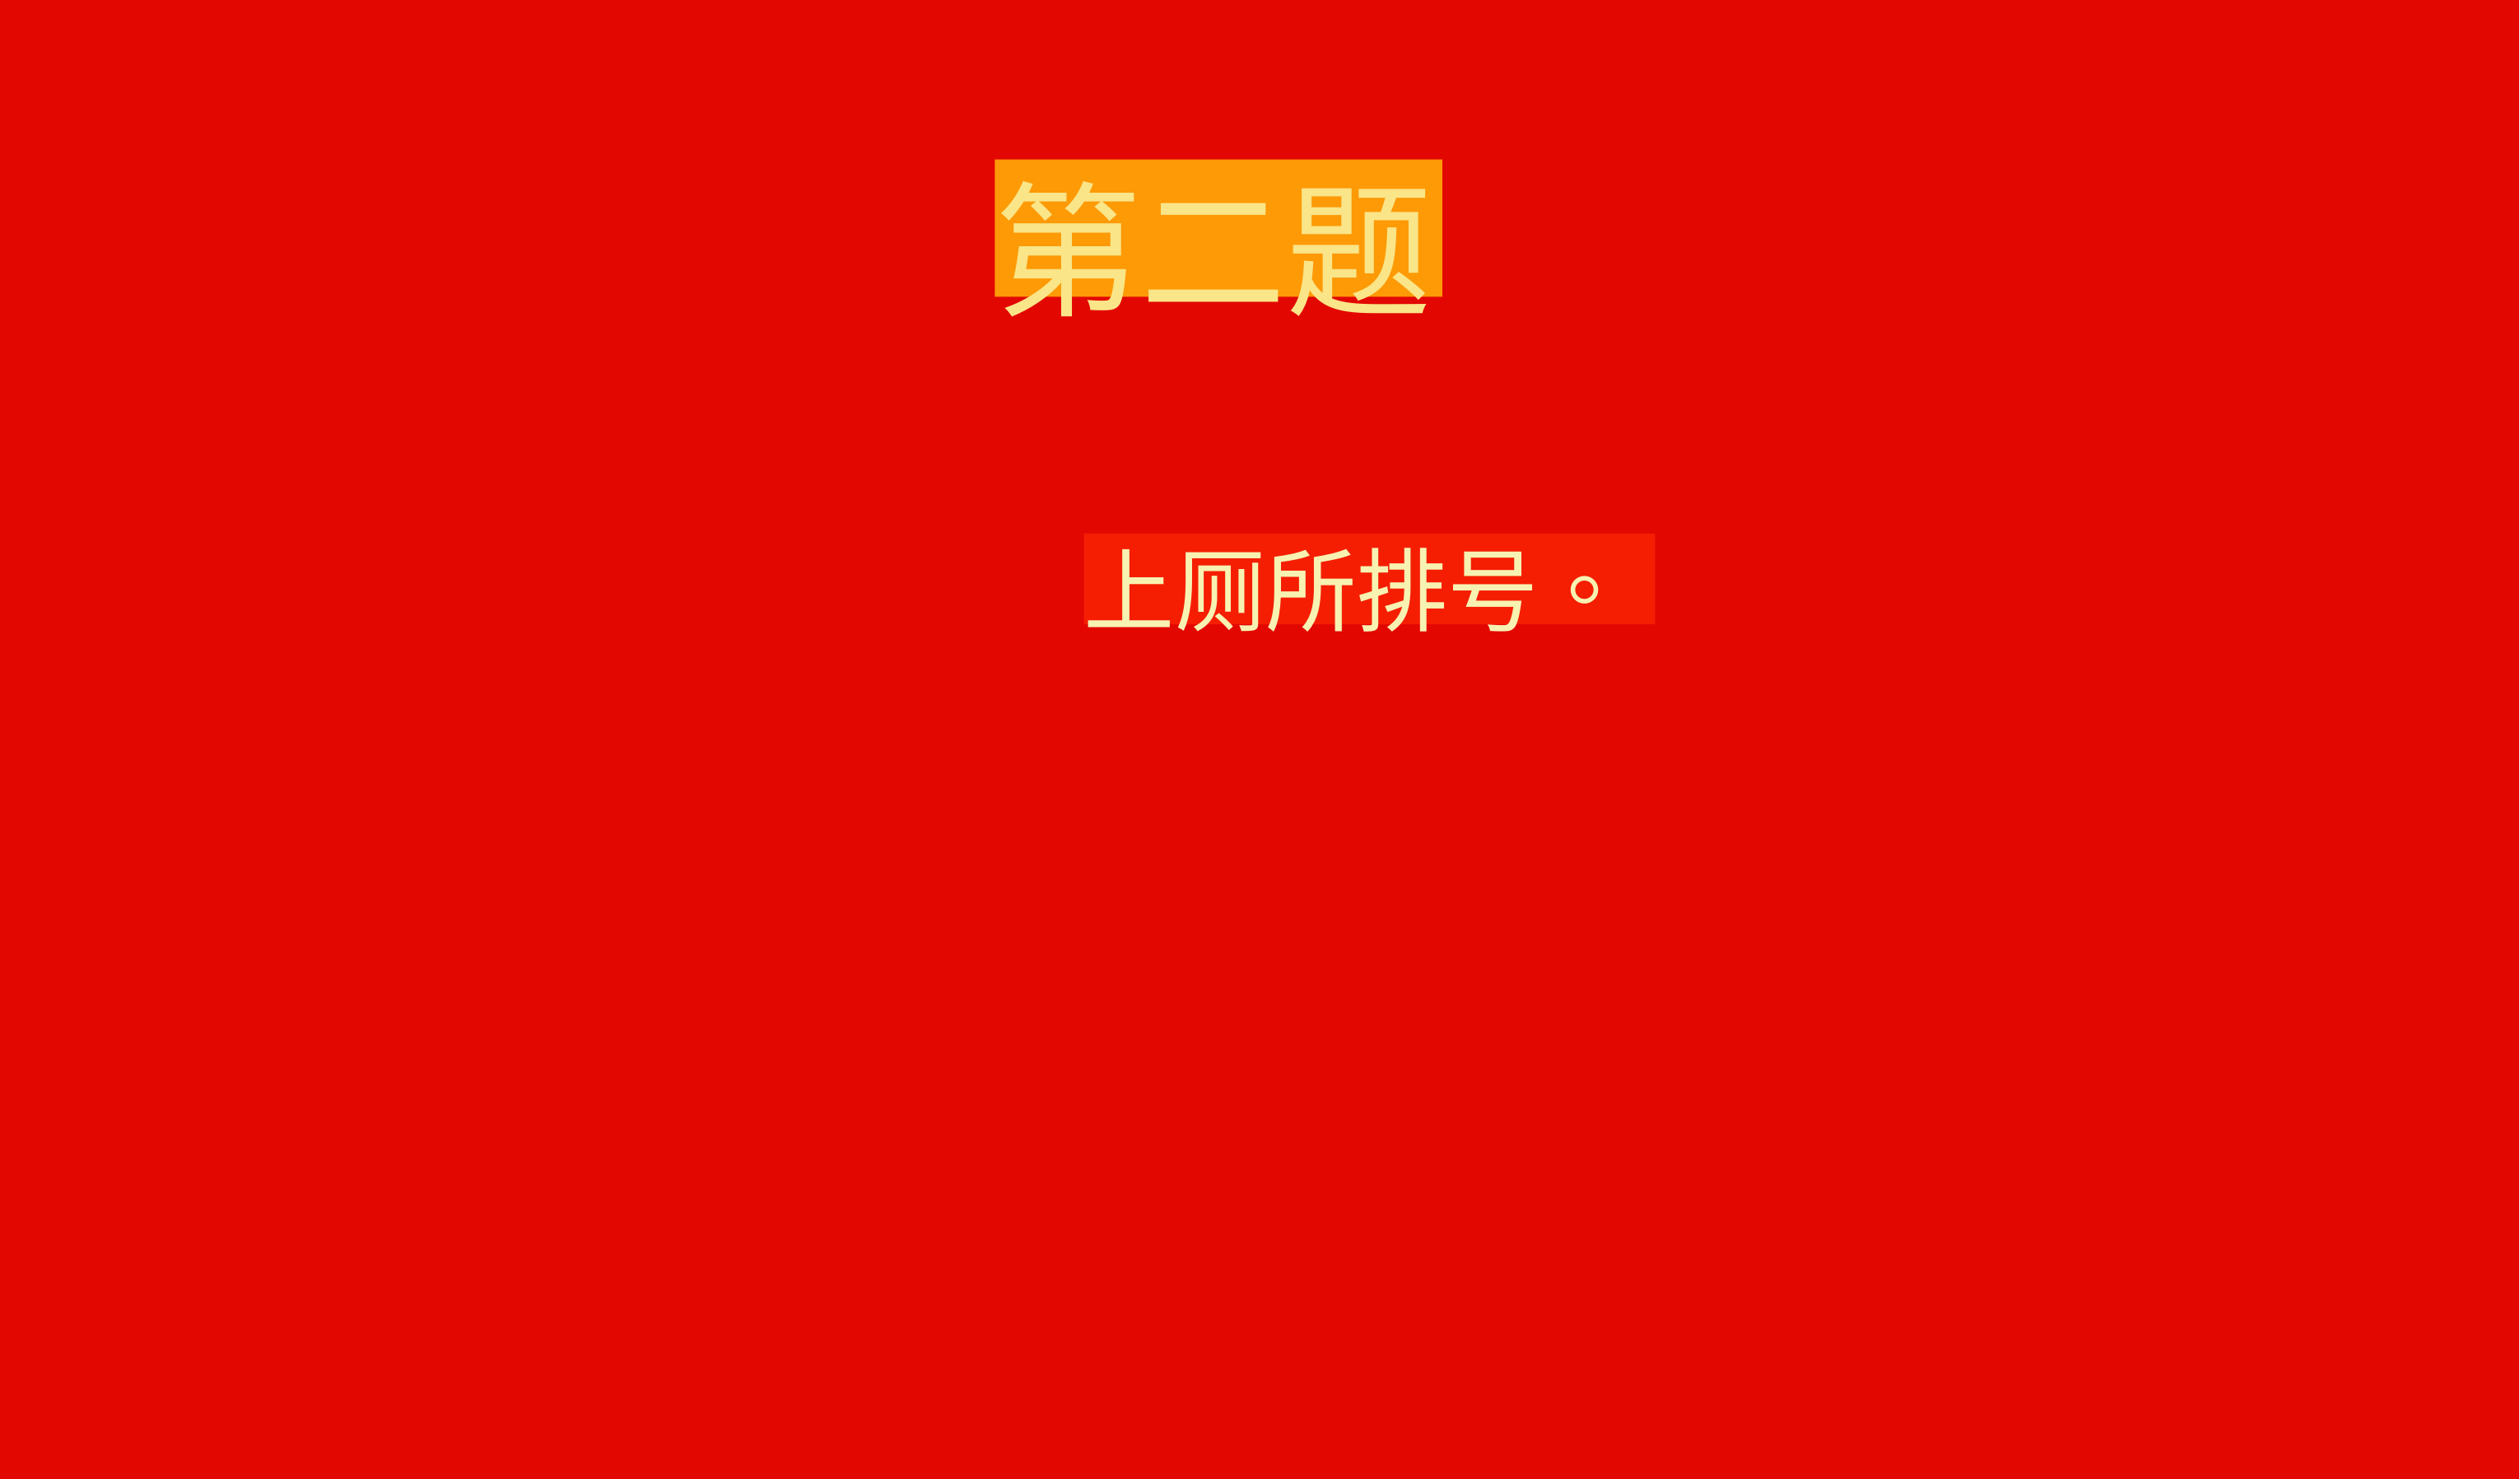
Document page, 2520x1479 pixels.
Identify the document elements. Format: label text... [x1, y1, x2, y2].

text_box 上厕所排号。 [1083, 533, 1656, 625]
text_box 第二题 [994, 159, 1442, 297]
